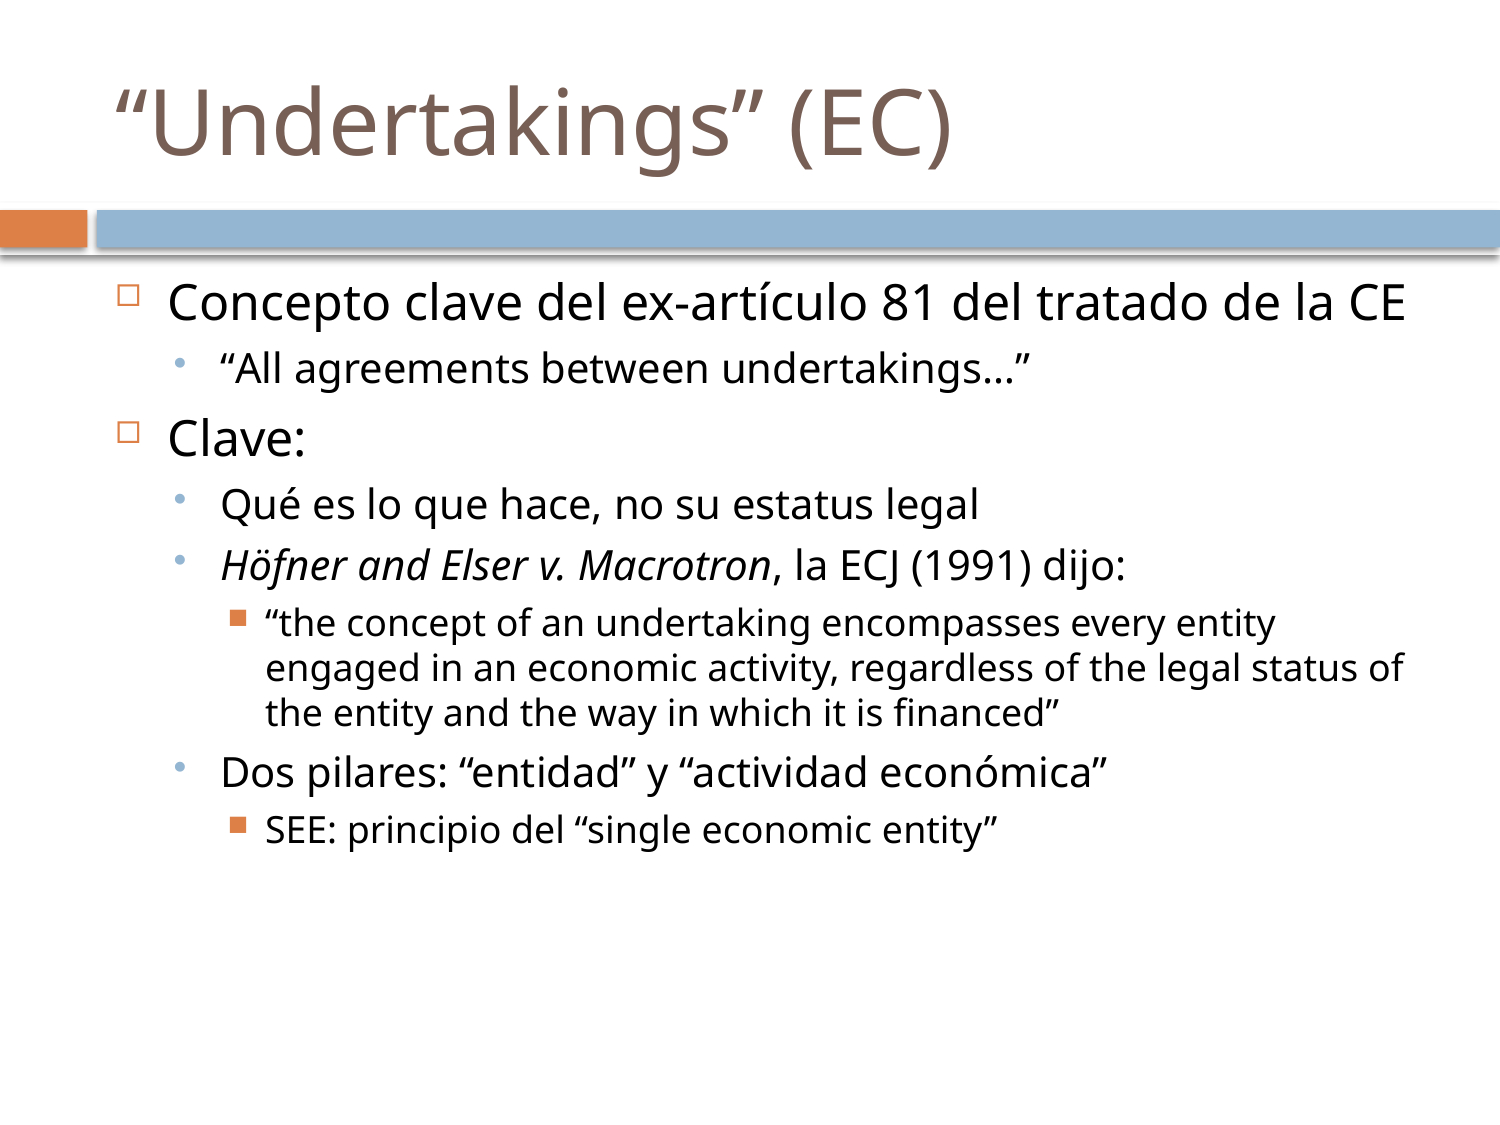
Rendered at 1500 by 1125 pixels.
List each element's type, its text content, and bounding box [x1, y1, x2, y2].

list Concepto clave del ex-artículo 81 del tratado de la CE “All agreements between undertakings…” Clave: Qué es lo que hace, no su estatus legal Höfner and Elser v. Macrotron, la ECJ (1991) dijo: “the concept of an undertaking encompasses every entity engaged in an economic activity, regardless of the legal status of the entity and the way in which it is financed” Dos pilares: “entidad” y “actividad económica” SEE: principio del “single economic entity” [100, 262, 1438, 1000]
title “Undertakings” (EC) [100, 37, 1438, 200]
